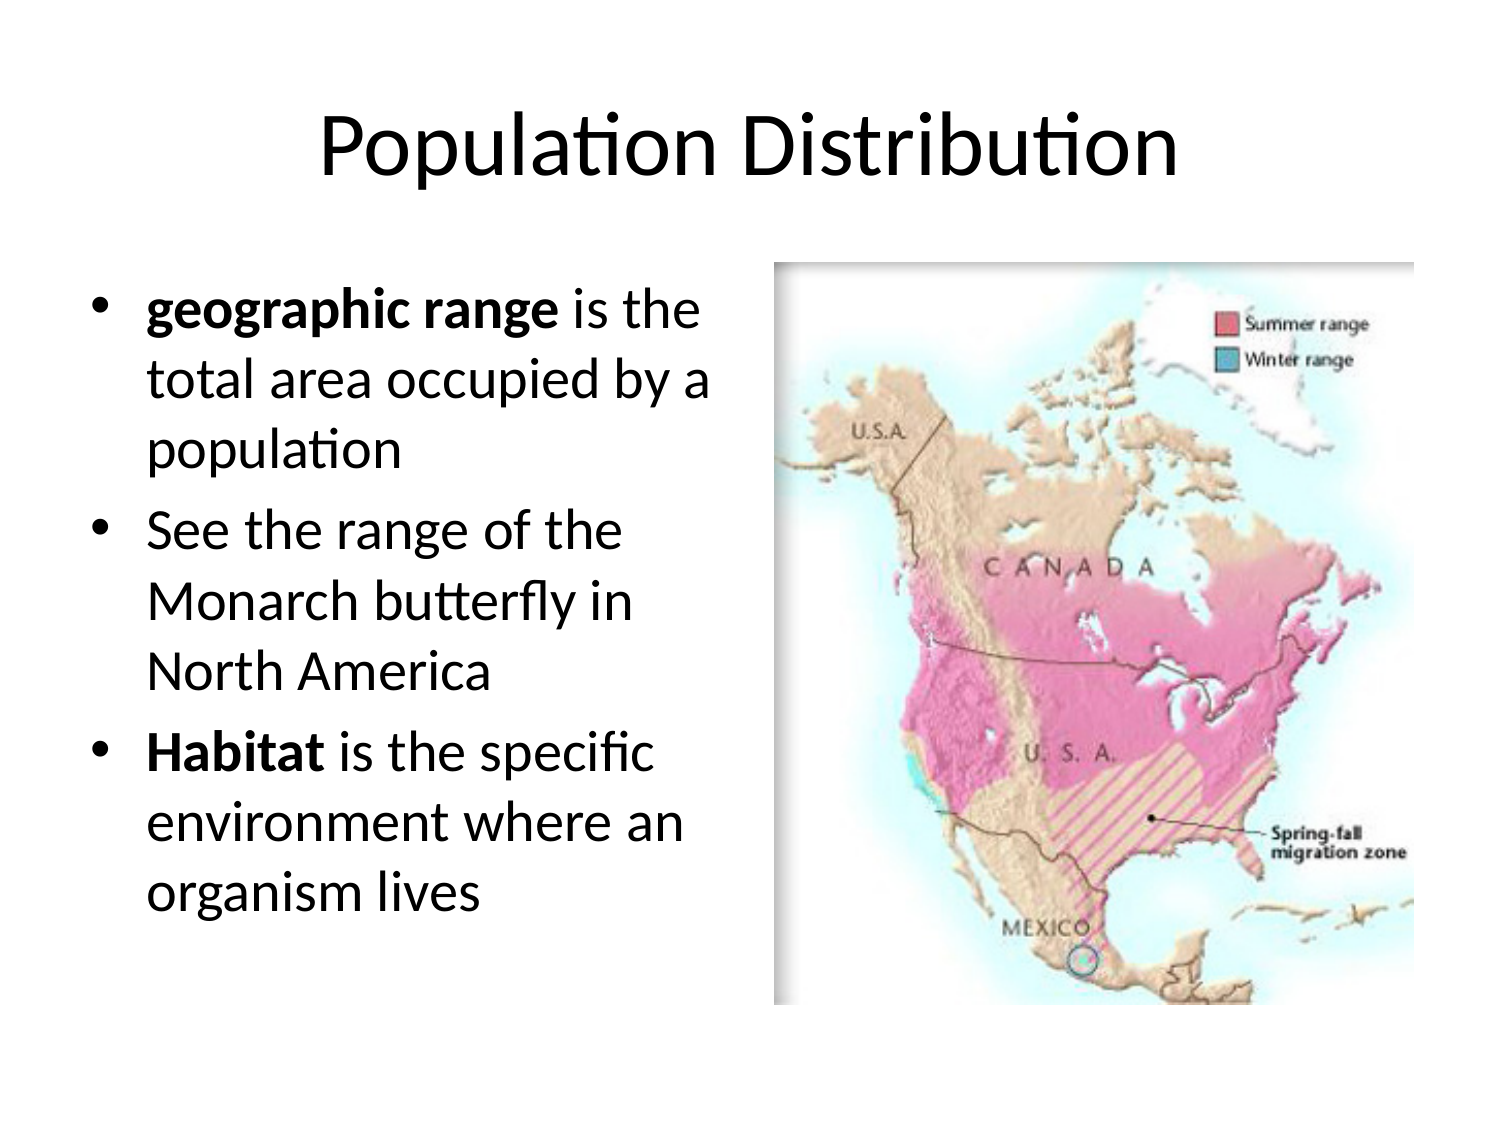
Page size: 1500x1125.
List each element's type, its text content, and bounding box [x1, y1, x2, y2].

list geographic range is the total area occupied by a population See the range of the Monarch butterfly in North America Habitat is the specific environment where an organism lives [75, 262, 738, 1005]
title Population Distribution [75, 45, 1425, 233]
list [762, 262, 1426, 1006]
